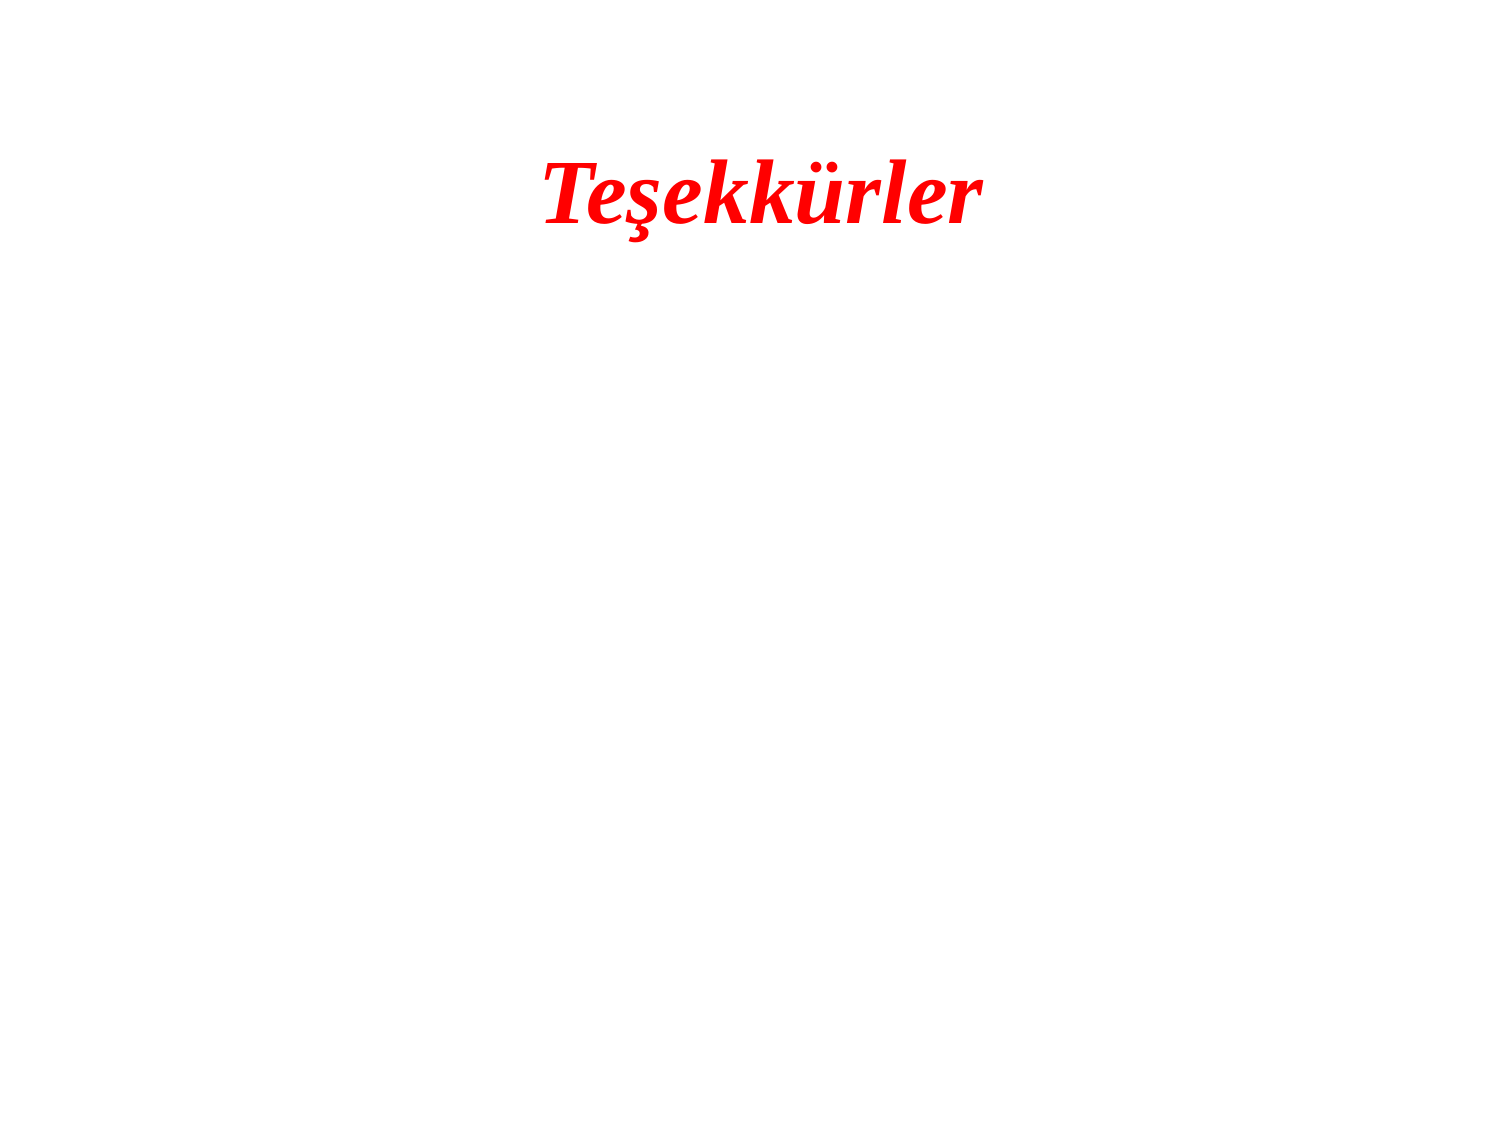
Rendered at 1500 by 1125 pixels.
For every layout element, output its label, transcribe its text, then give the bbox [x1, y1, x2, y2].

title Teşekkürler [123, 66, 1399, 308]
